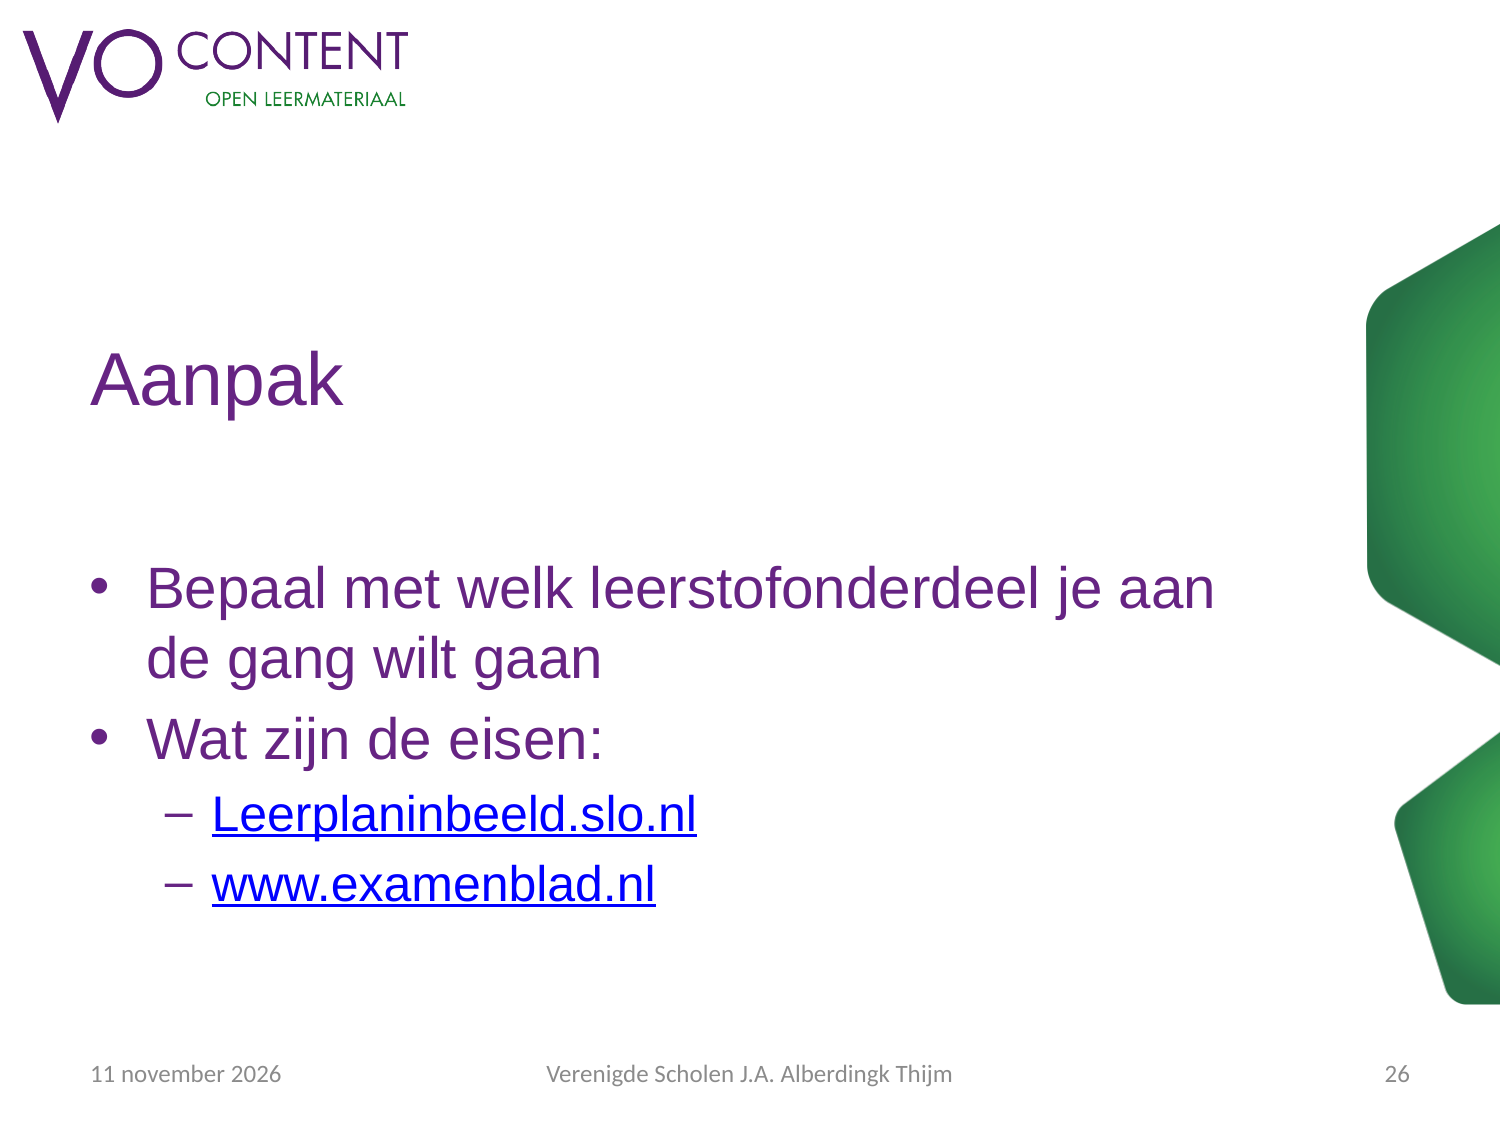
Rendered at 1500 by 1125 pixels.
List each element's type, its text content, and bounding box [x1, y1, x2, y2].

picture [22, 29, 408, 124]
footer Verenigde Scholen J.A. Alberdingk Thijm [512, 1042, 988, 1103]
picture [1366, 222, 1500, 1005]
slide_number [75, 1042, 425, 1103]
title Aanpak [75, 265, 1237, 486]
list Bepaal met welk leerstofonderdeel je aan de gang wilt gaan Wat zijn de eisen: Leerplaninbeeld.slo.nl www.examenblad.nl [75, 542, 1237, 1005]
slide_number 26 [1074, 1042, 1425, 1103]
